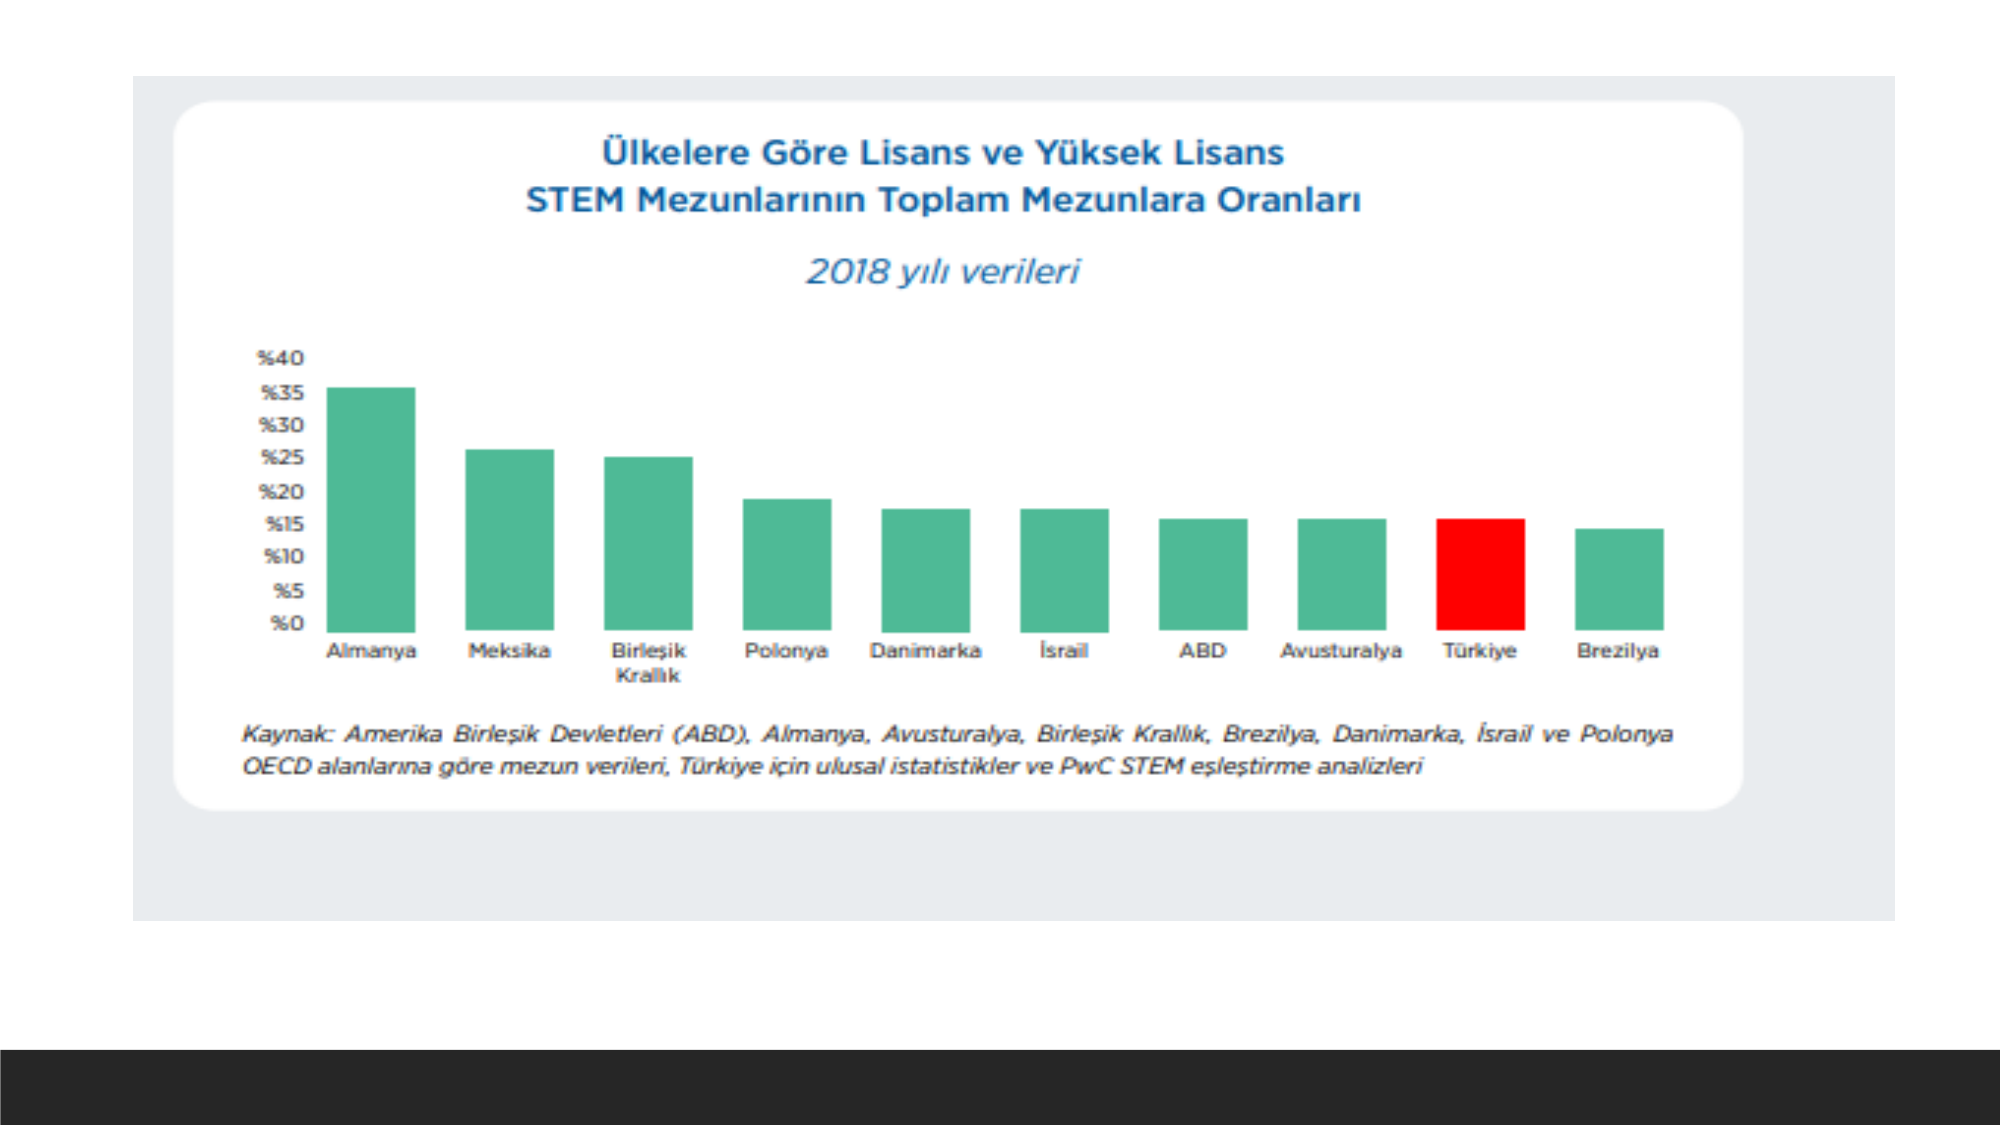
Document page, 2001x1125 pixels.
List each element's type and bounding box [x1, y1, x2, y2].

list [133, 75, 1896, 922]
